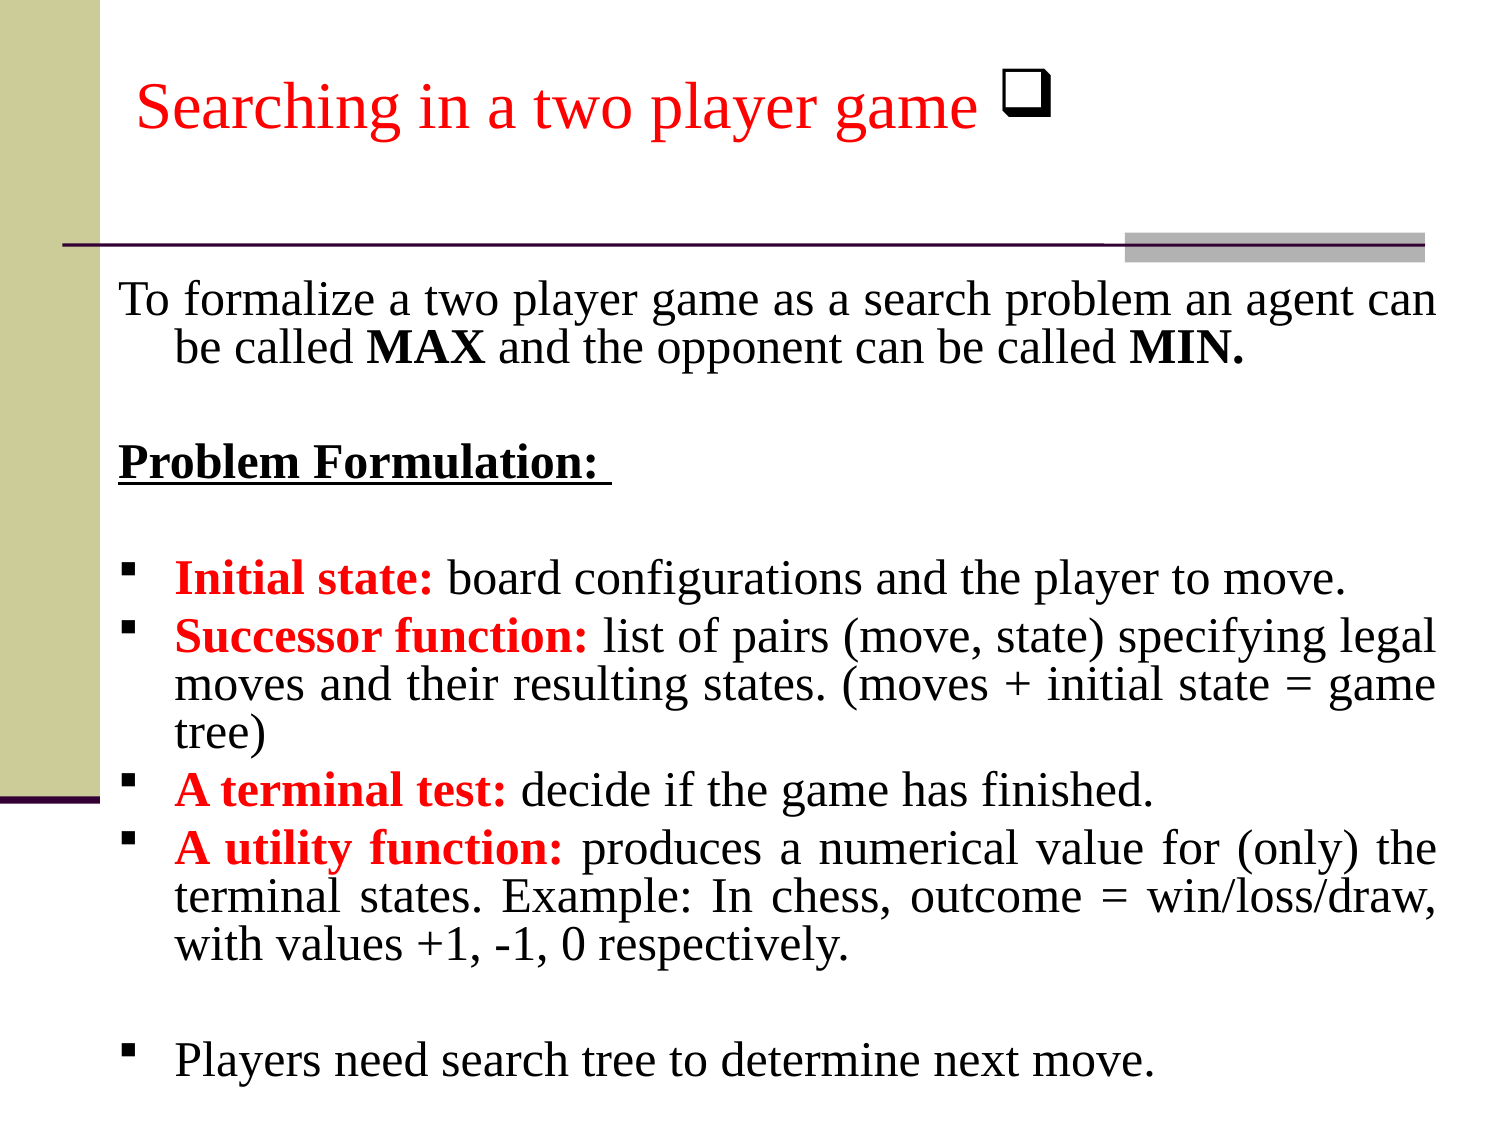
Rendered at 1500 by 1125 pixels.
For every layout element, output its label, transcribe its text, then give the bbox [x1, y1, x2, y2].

list To formalize a two player game as a search problem an agent can be called MAX and the opponent can be called MIN. Problem Formulation: Initial state: board configurations and the player to move. Successor function: list of pairs (move, state) specifying legal moves and their resulting states. (moves + initial state = game tree) A terminal test: decide if the game has finished. A utility function: produces a numerical value for (only) the terminal states. Example: In chess, outcome = win/loss/draw, with values +1, -1, 0 respectively. Players need search tree to determine next move. [102, 269, 1454, 1102]
text_box Searching in a two player game [120, 70, 1073, 149]
